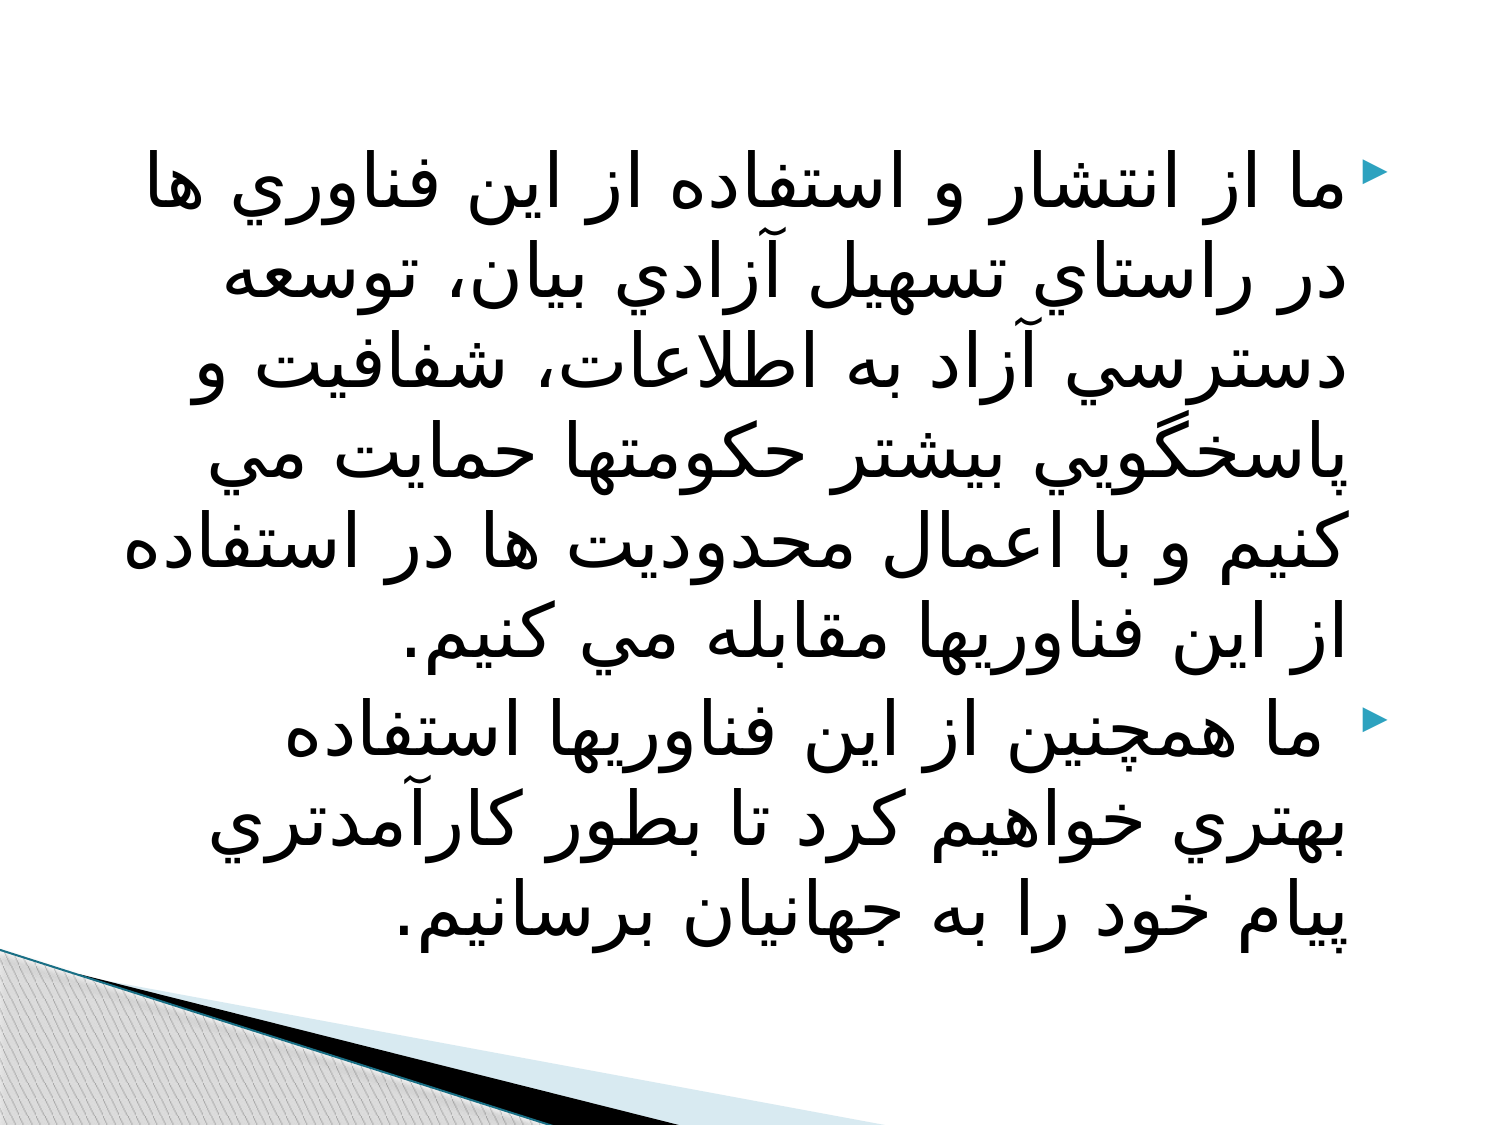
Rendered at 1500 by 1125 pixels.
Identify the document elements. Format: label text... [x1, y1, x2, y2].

list ما از انتشار و استفاده از اين فناوري ها در راستاي تسهيل آزادي بيان، توسعه دسترسي آزاد به اطلاعات، شفافيت و پاسخگويي بيشتر حکومتها حمايت مي کنيم و با اعمال محدوديت ها در استفاده از اين فناوريها مقابله مي کنيم. ما همچنين از اين فناوريها استفاده بهتري خواهيم کرد تا بطور کارآمدتري پيام خود را به جهانيان برسانيم. [75, 125, 1425, 986]
